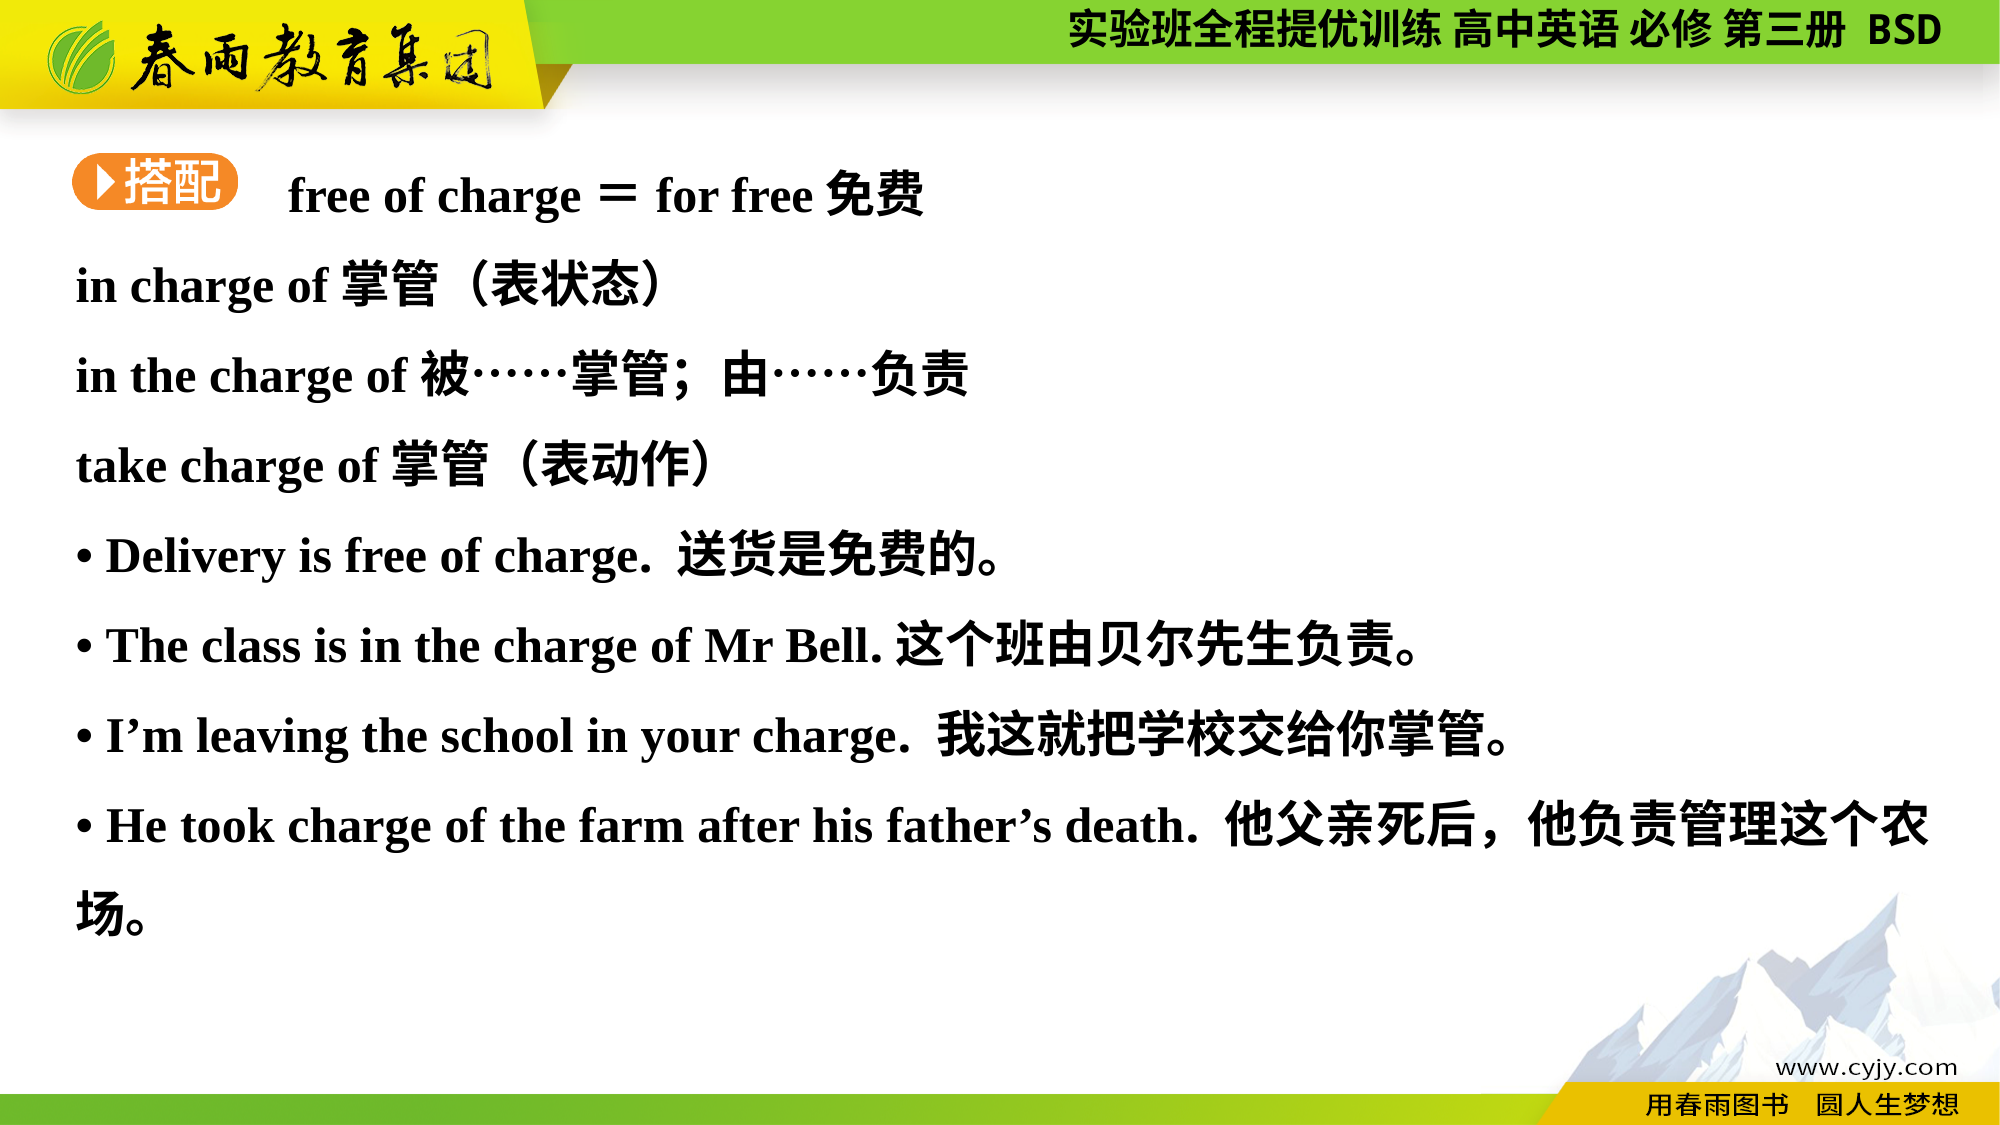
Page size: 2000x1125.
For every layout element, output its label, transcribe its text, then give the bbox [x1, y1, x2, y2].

list free of charge＝for free免费 in charge of掌管（表状态） in the charge of被……掌管；由……负责 take charge of掌管（表动作） • Delivery is free of charge. 送货是免费的。 • The class is in the charge of Mr Bell.这个班由贝尔先生负责。 • I’m leaving the school in your charge. 我这就把学校交给你掌管。 • He took charge of the farm after his father’s death. 他父亲死后，他负责管理这个农场。 [60, 125, 1945, 947]
picture [0, 0, 2000, 1125]
